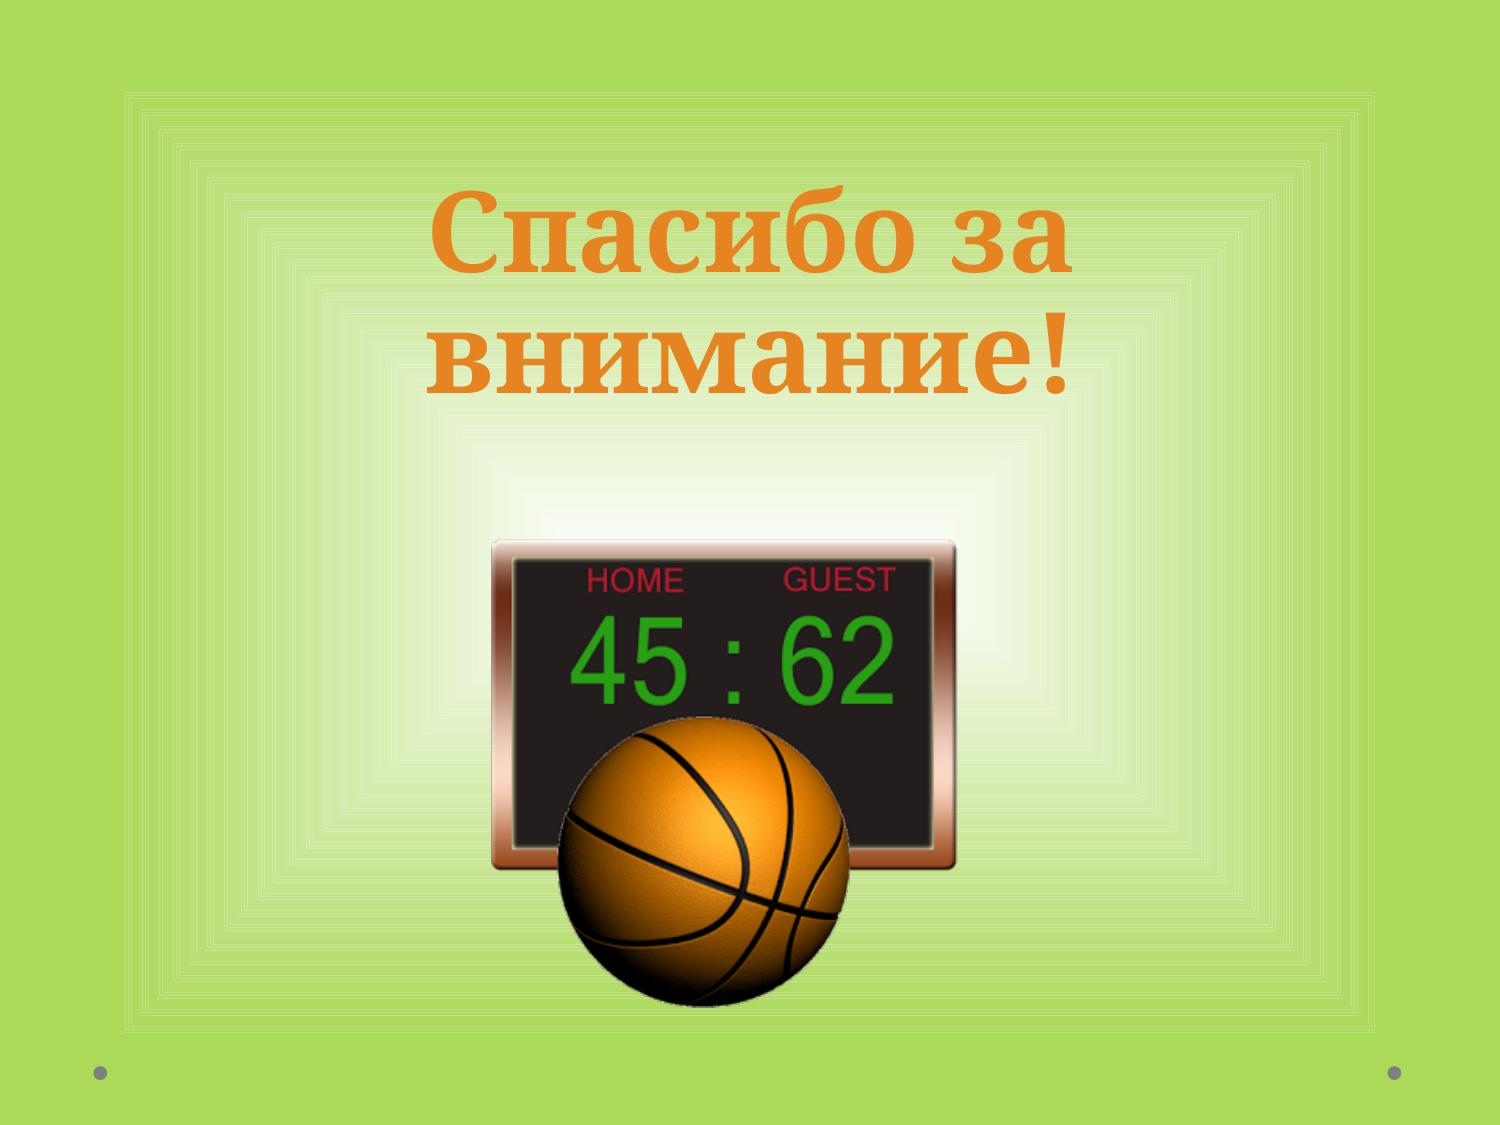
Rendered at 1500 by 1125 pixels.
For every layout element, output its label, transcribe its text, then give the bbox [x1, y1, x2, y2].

picture [489, 538, 960, 1008]
title Спасибо за внимание! [76, 160, 1427, 424]
